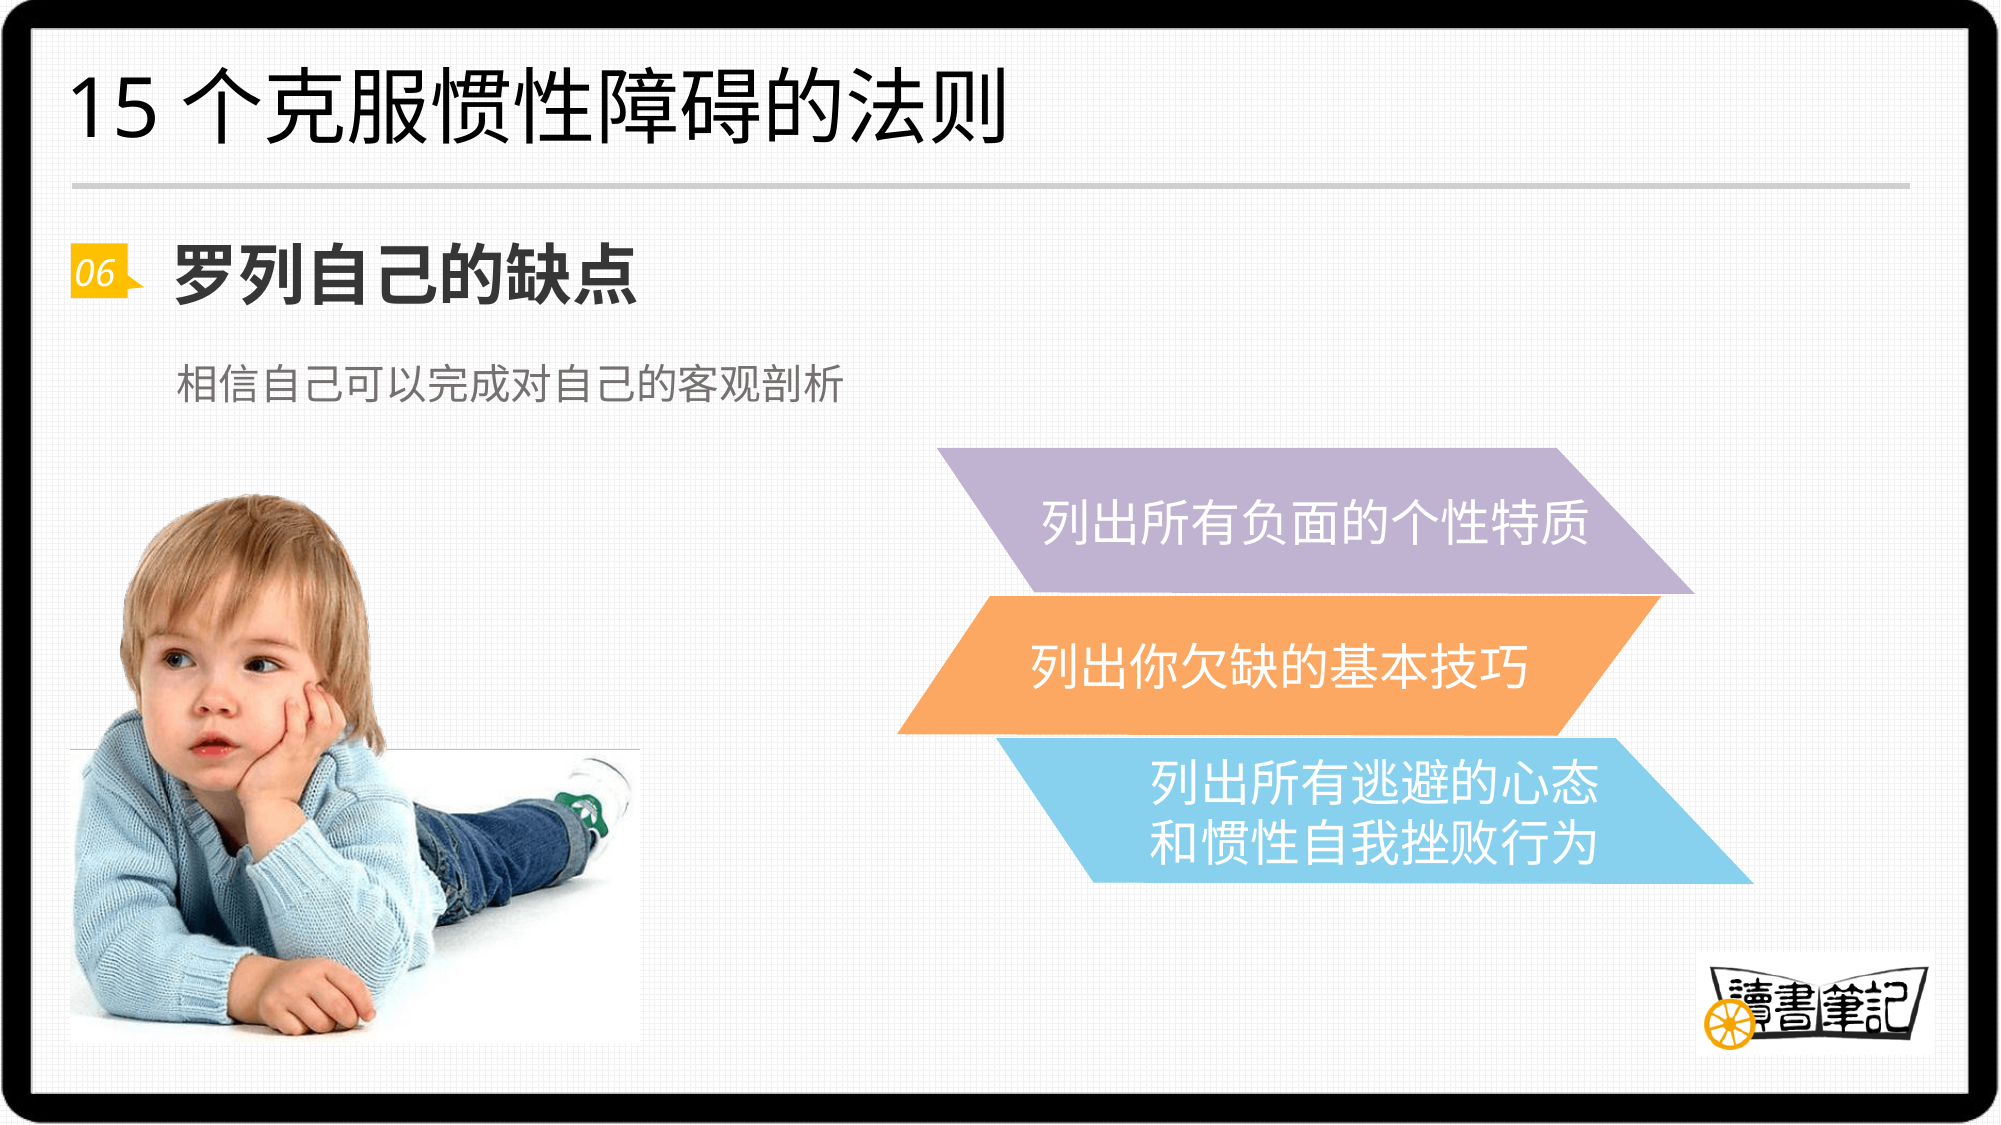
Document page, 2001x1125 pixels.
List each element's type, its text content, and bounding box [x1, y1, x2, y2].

text_box 列出所有逃避的心态 和惯性自我挫败行为 [994, 737, 1757, 886]
text_box 15个克服惯性障碍的法则 [50, 46, 1028, 162]
text_box 罗列自己的缺点 [156, 227, 673, 318]
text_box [57, 241, 133, 303]
picture [0, 0, 2000, 1125]
text_box 列出所有负面的个性特质 [934, 446, 1698, 595]
text_box 相信自己可以完成对自己的客观剖析 [162, 338, 1402, 416]
text_box 列出你欠缺的基本技巧 [894, 595, 1664, 737]
